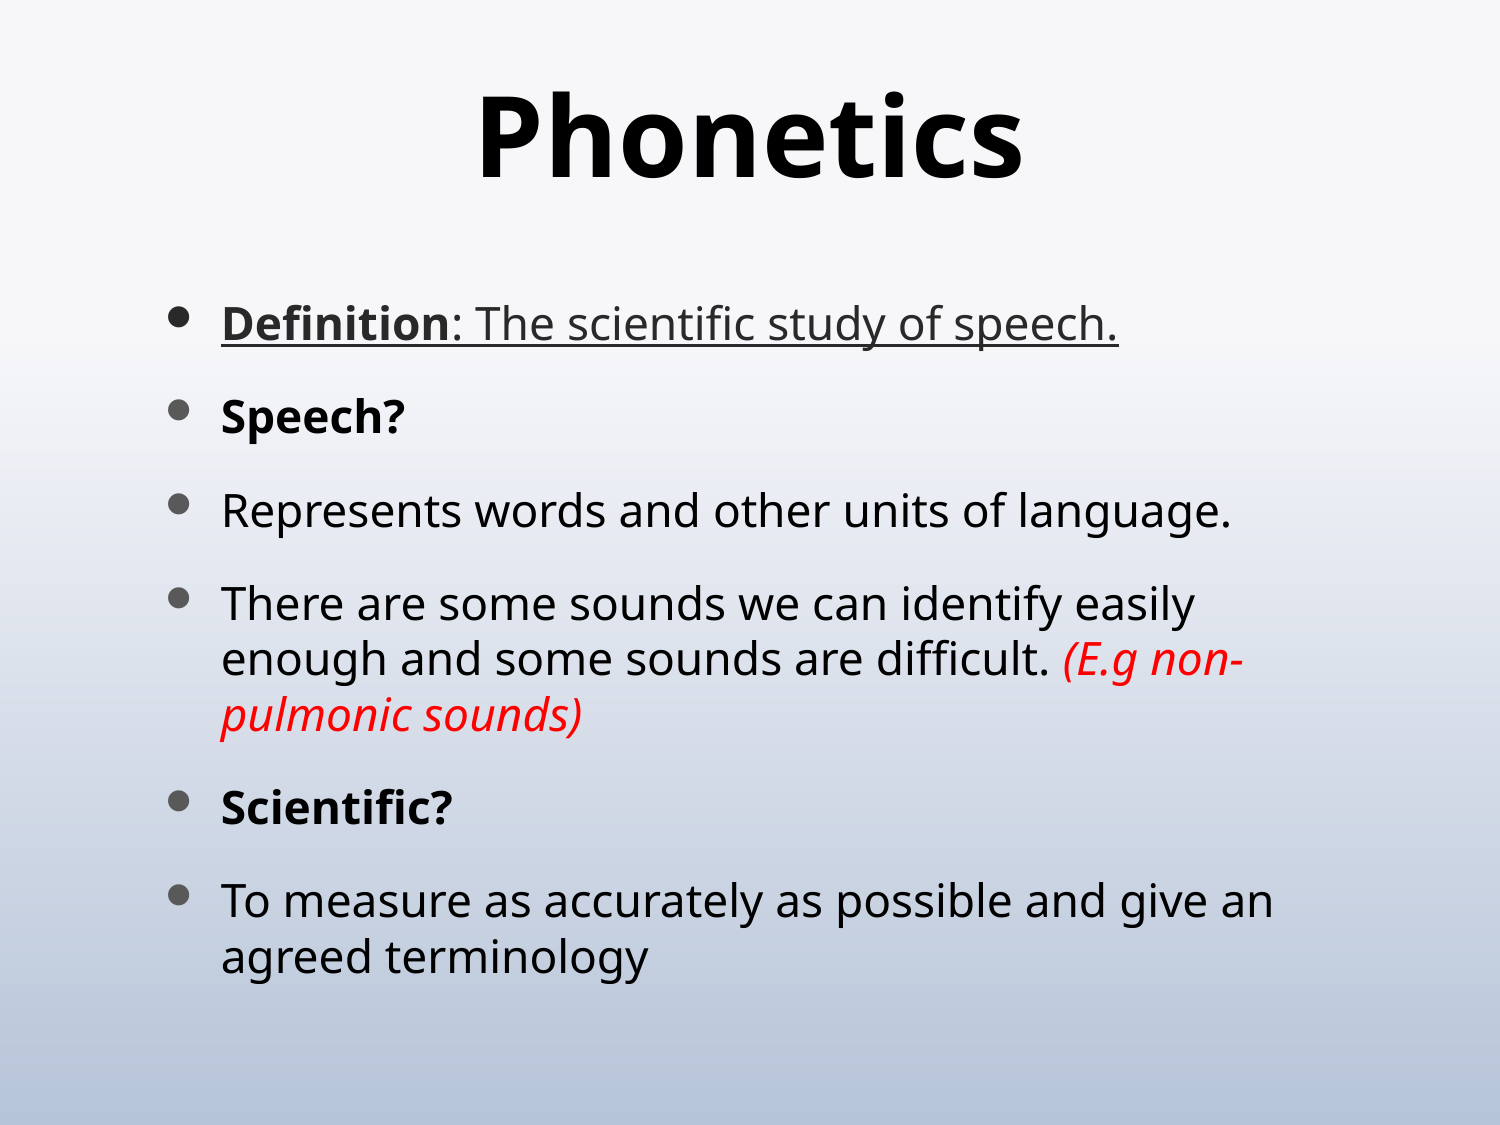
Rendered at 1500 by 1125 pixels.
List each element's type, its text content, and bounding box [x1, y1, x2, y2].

list Definition: The scientific study of speech. Speech? Represents words and other units of language. There are some sounds we can identify easily enough and some sounds are difficult. (E.g non-pulmonic sounds) Scientific? To measure as accurately as possible and give an agreed terminology [150, 286, 1350, 993]
title Phonetics [150, 37, 1350, 245]
